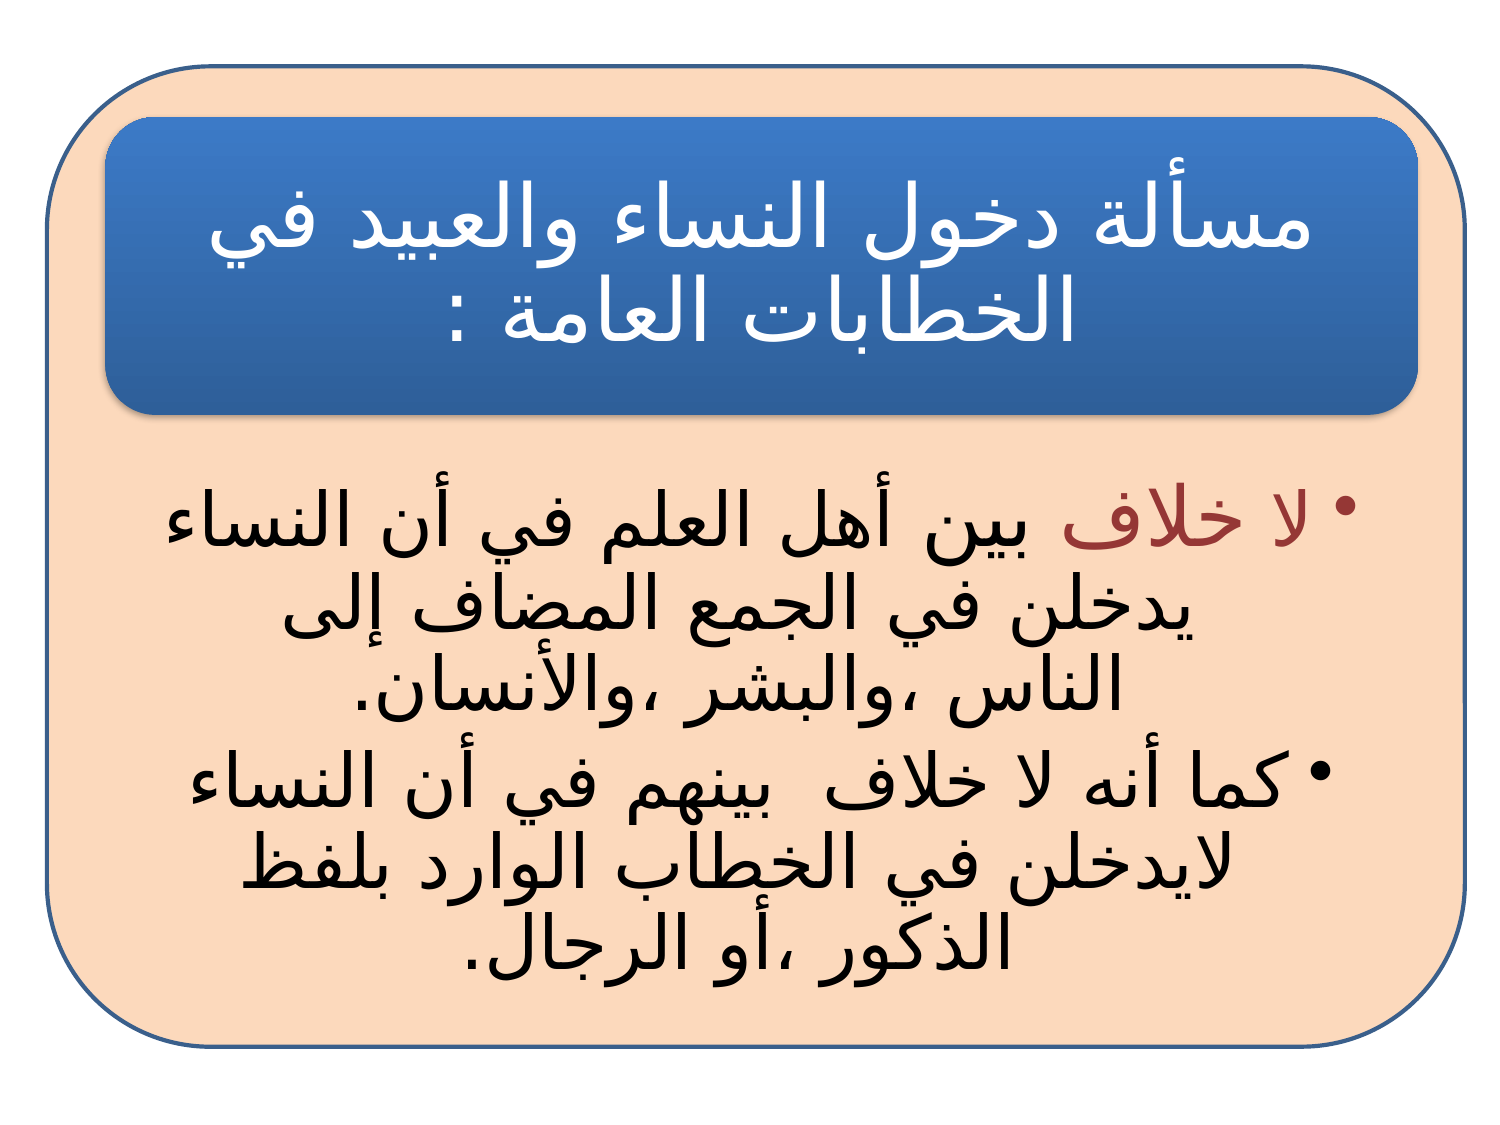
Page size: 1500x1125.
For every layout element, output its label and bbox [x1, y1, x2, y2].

text_box [44, 64, 1467, 1049]
text_box [105, 116, 1419, 926]
